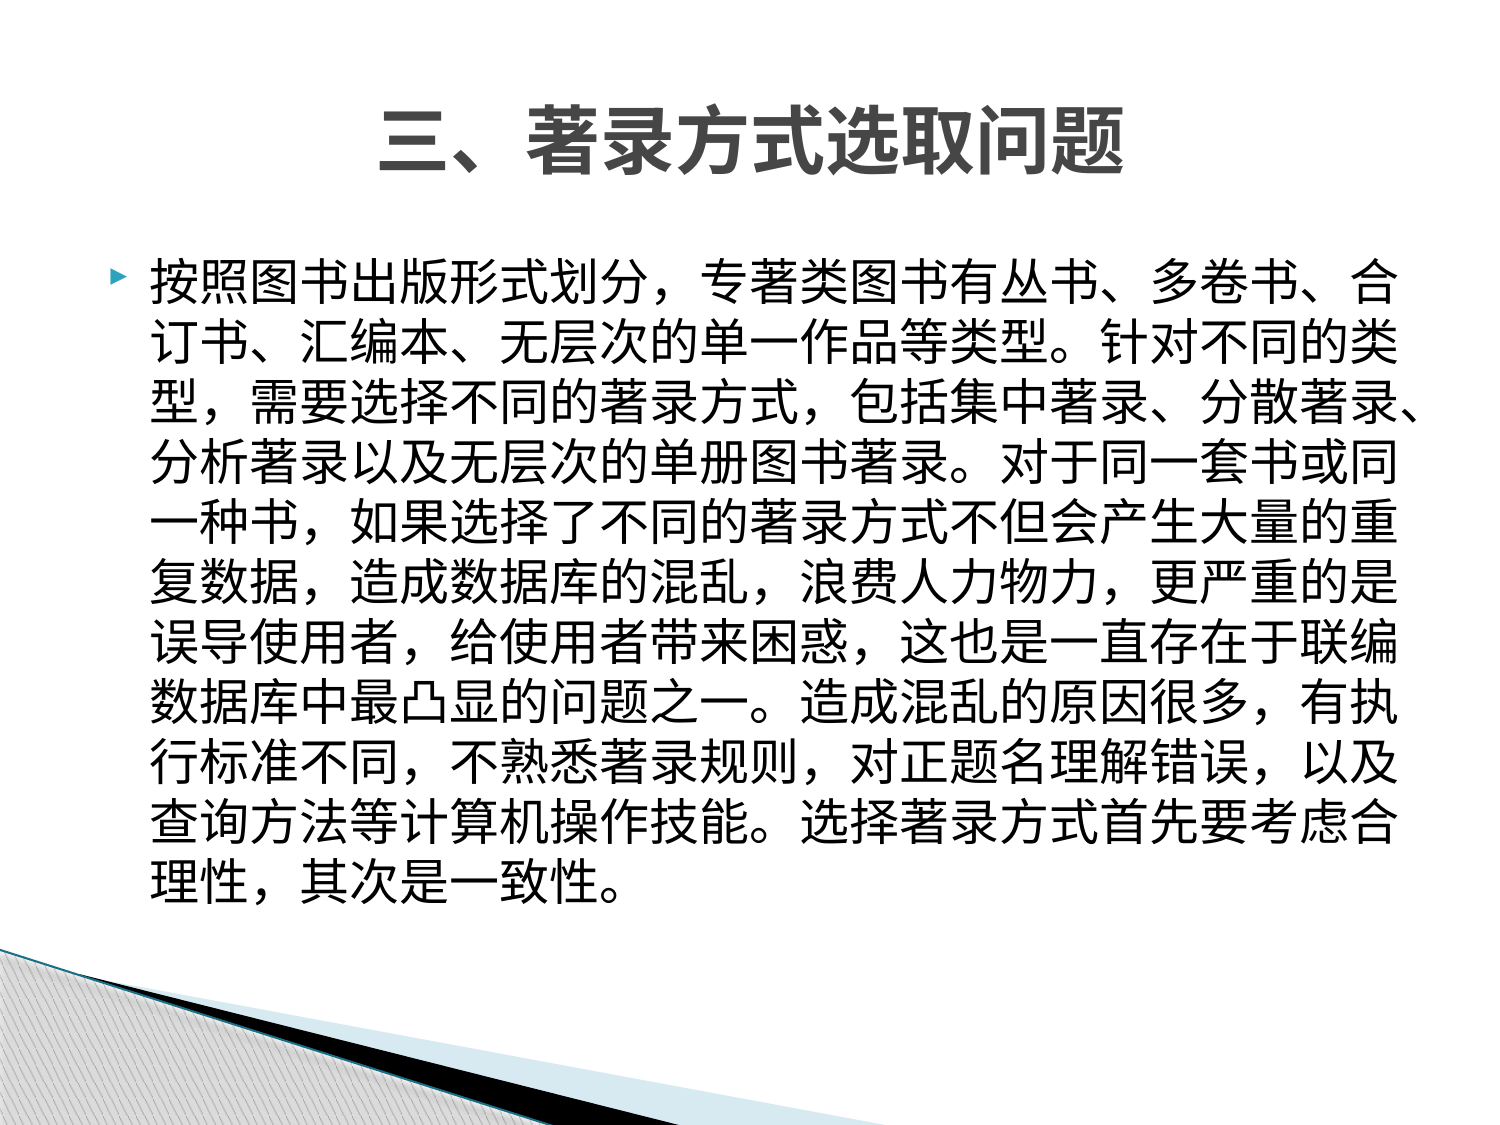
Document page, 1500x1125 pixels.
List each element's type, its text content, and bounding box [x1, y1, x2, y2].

title 三、著录方式选取问题 [75, 45, 1425, 233]
list 按照图书出版形式划分，专著类图书有丛书、多卷书、合订书、汇编本、无层次的单一作品等类型。针对不同的类型，需要选择不同的著录方式，包括集中著录、分散著录、分析著录以及无层次的单册图书著录。对于同一套书或同一种书，如果选择了不同的著录方式不但会产生大量的重复数据，造成数据库的混乱，浪费人力物力，更严重的是误导使用者，给使用者带来困惑，这也是一直存在于联编数据库中最凸显的问题之一。造成混乱的原因很多，有执行标准不同，不熟悉著录规则，对正题名理解错误，以及查询方法等计算机操作技能。选择著录方式首先要考虑合理性，其次是一致性。 [75, 243, 1425, 986]
